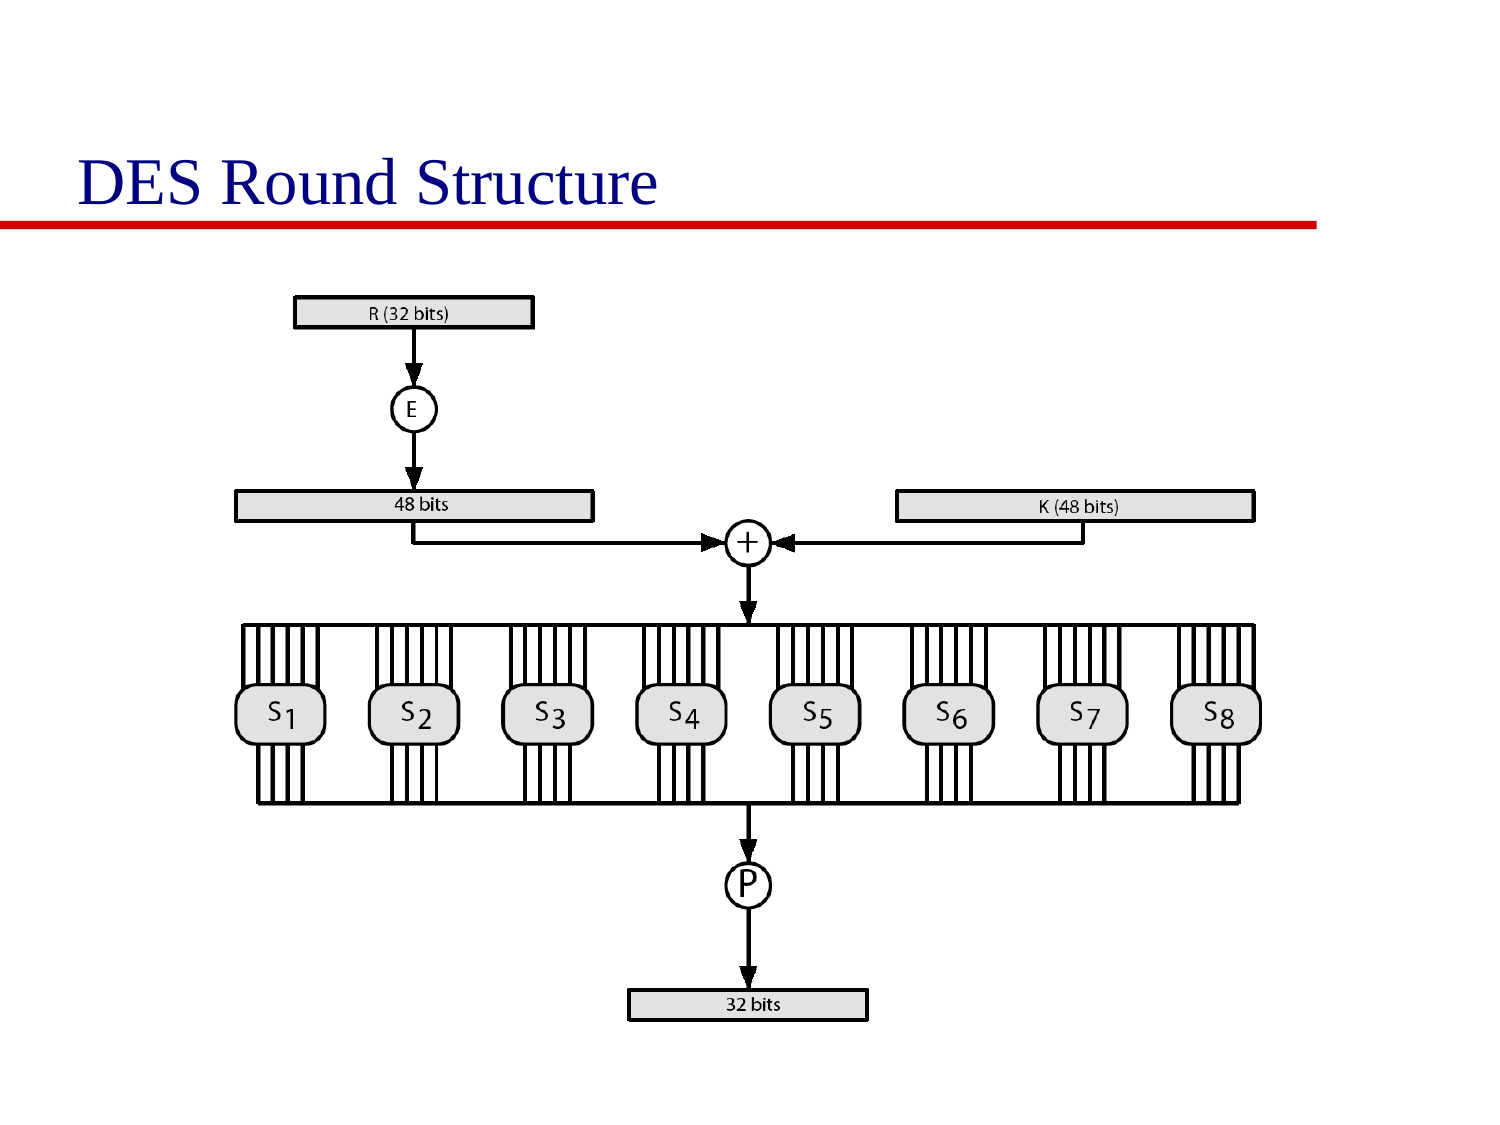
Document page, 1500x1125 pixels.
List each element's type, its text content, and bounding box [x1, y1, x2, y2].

title DES Round Structure [62, 43, 1338, 226]
picture [199, 274, 1282, 1049]
